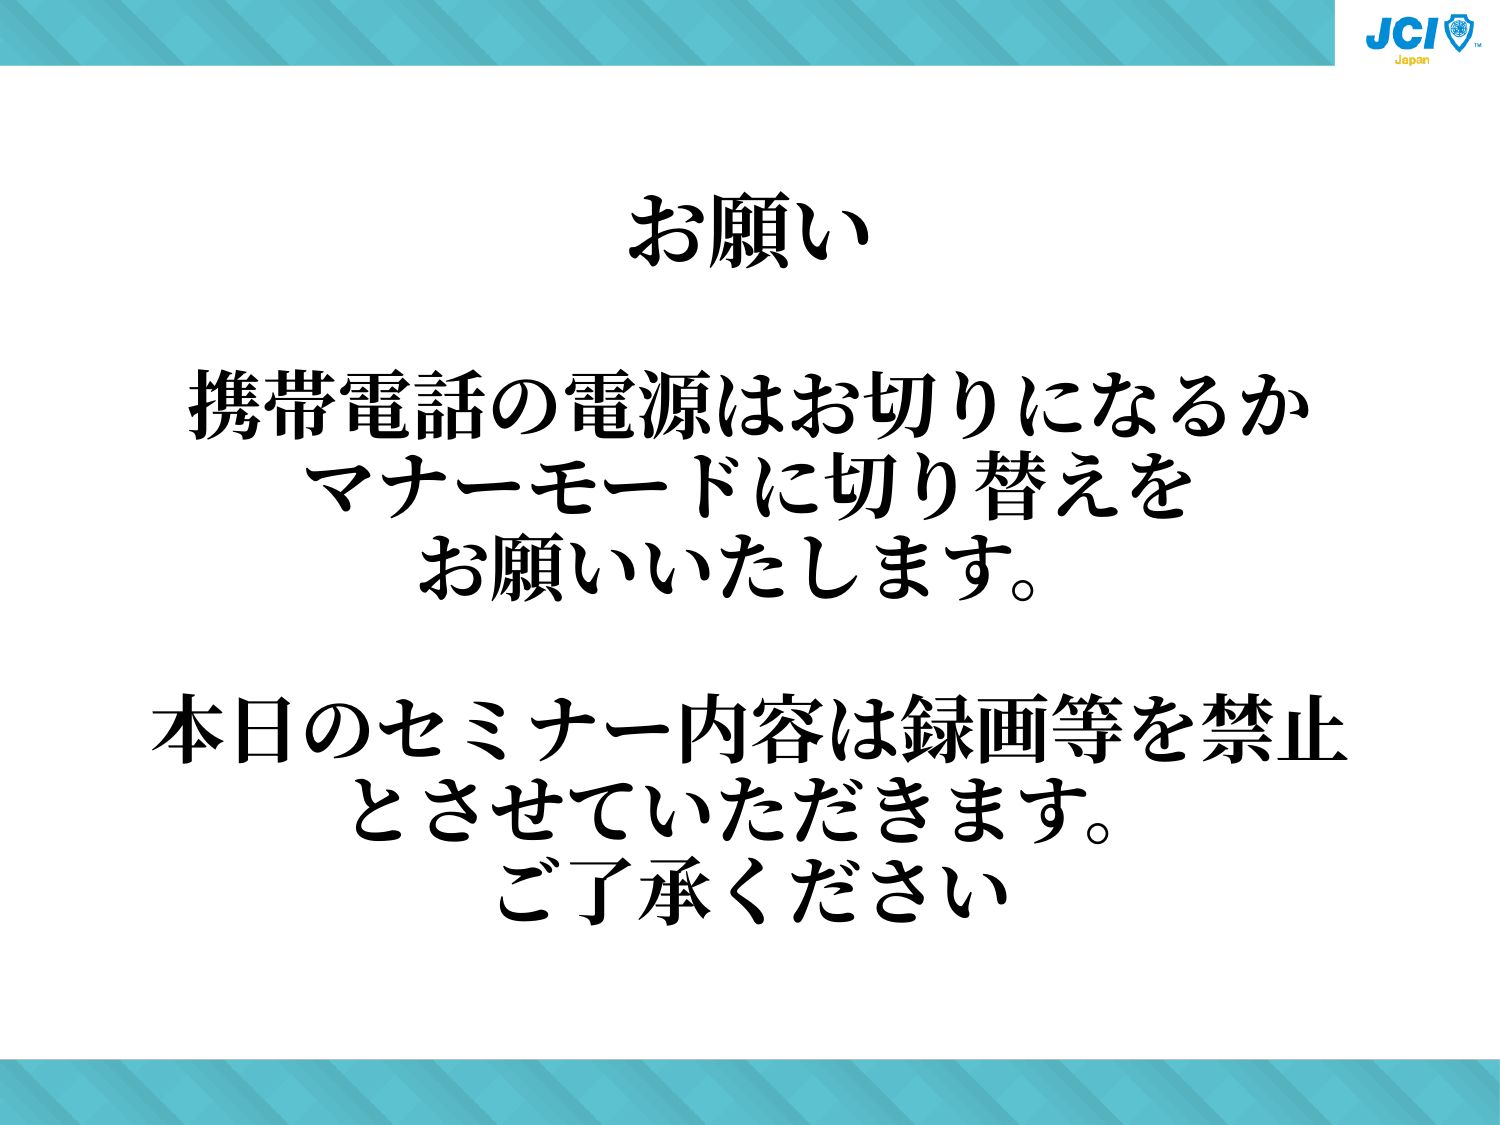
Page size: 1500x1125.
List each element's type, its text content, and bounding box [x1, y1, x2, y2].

picture [0, 0, 1500, 1125]
text_box お願い 携帯電話の電源はお切りになるか マナーモードに切り替えを お願いいたします。 本日のセミナー内容は録画等を禁止とさせていただきます。 ご了承ください [112, 141, 1388, 984]
